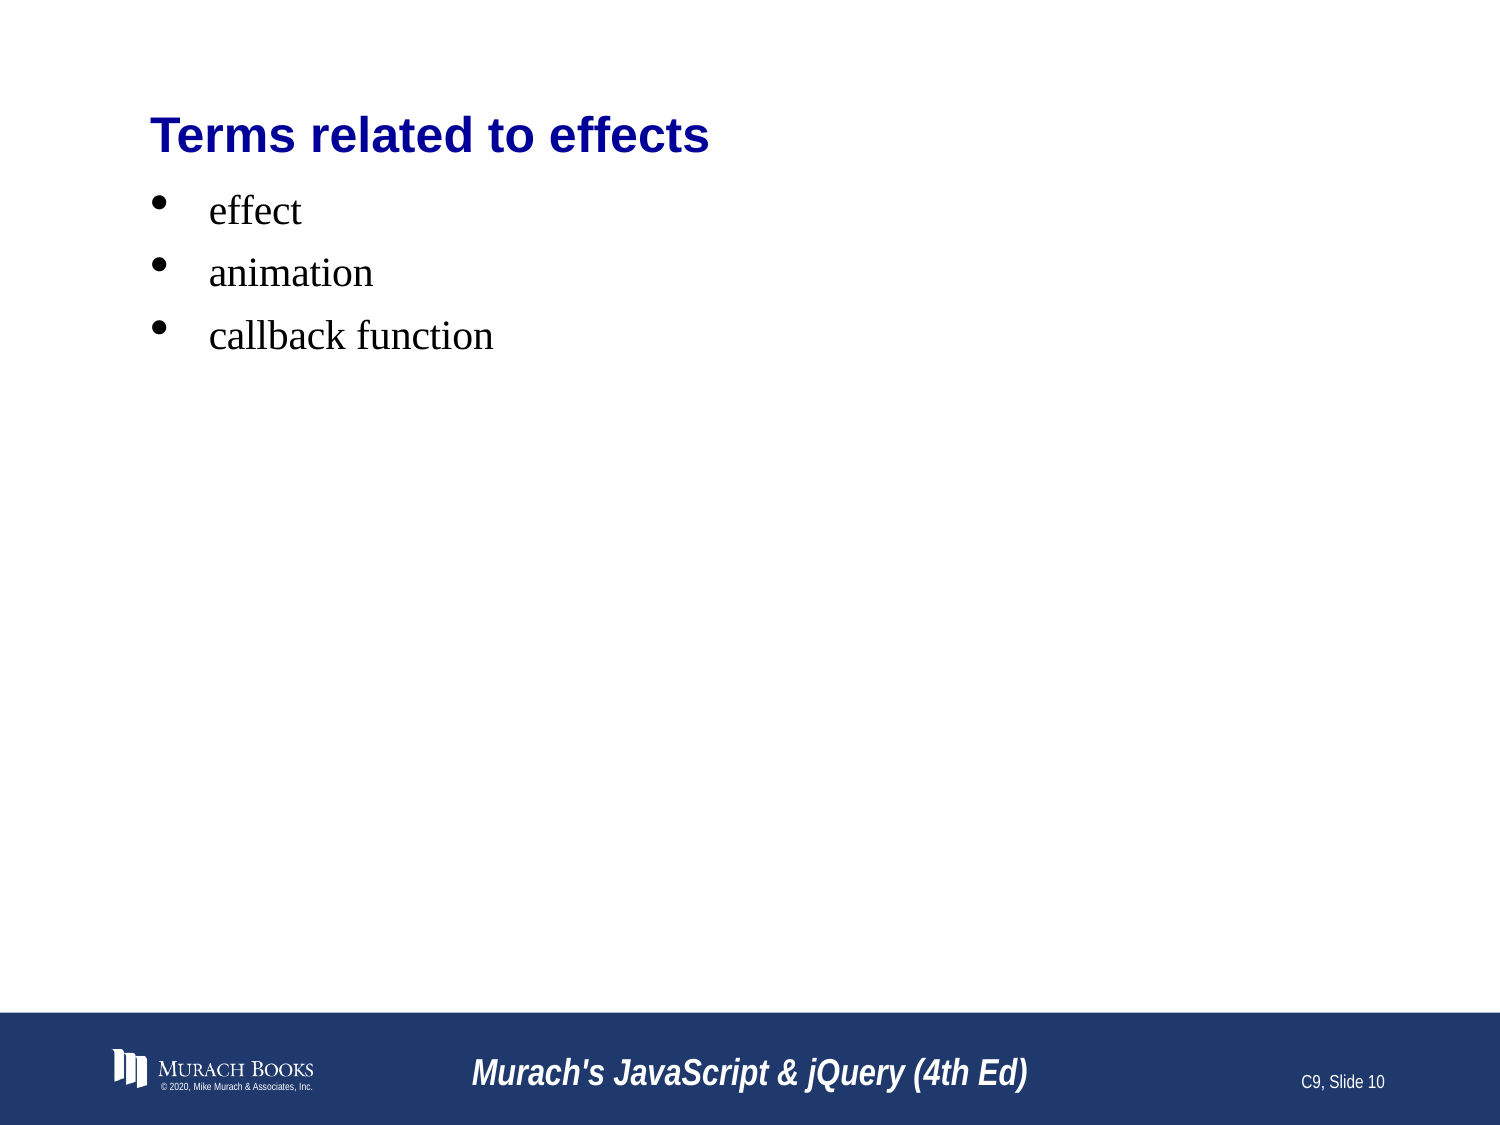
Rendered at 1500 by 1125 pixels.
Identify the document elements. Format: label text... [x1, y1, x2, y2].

title Terms related to effects [150, 102, 1350, 164]
footer © 2020, Mike Murach & Associates, Inc. [12, 1025, 463, 1100]
slide_number C9, Slide 10 [1087, 1025, 1400, 1100]
slide_number Murach's JavaScript & jQuery (4th Ed) [463, 1025, 1050, 1100]
list effect animation callback function [137, 174, 1350, 975]
